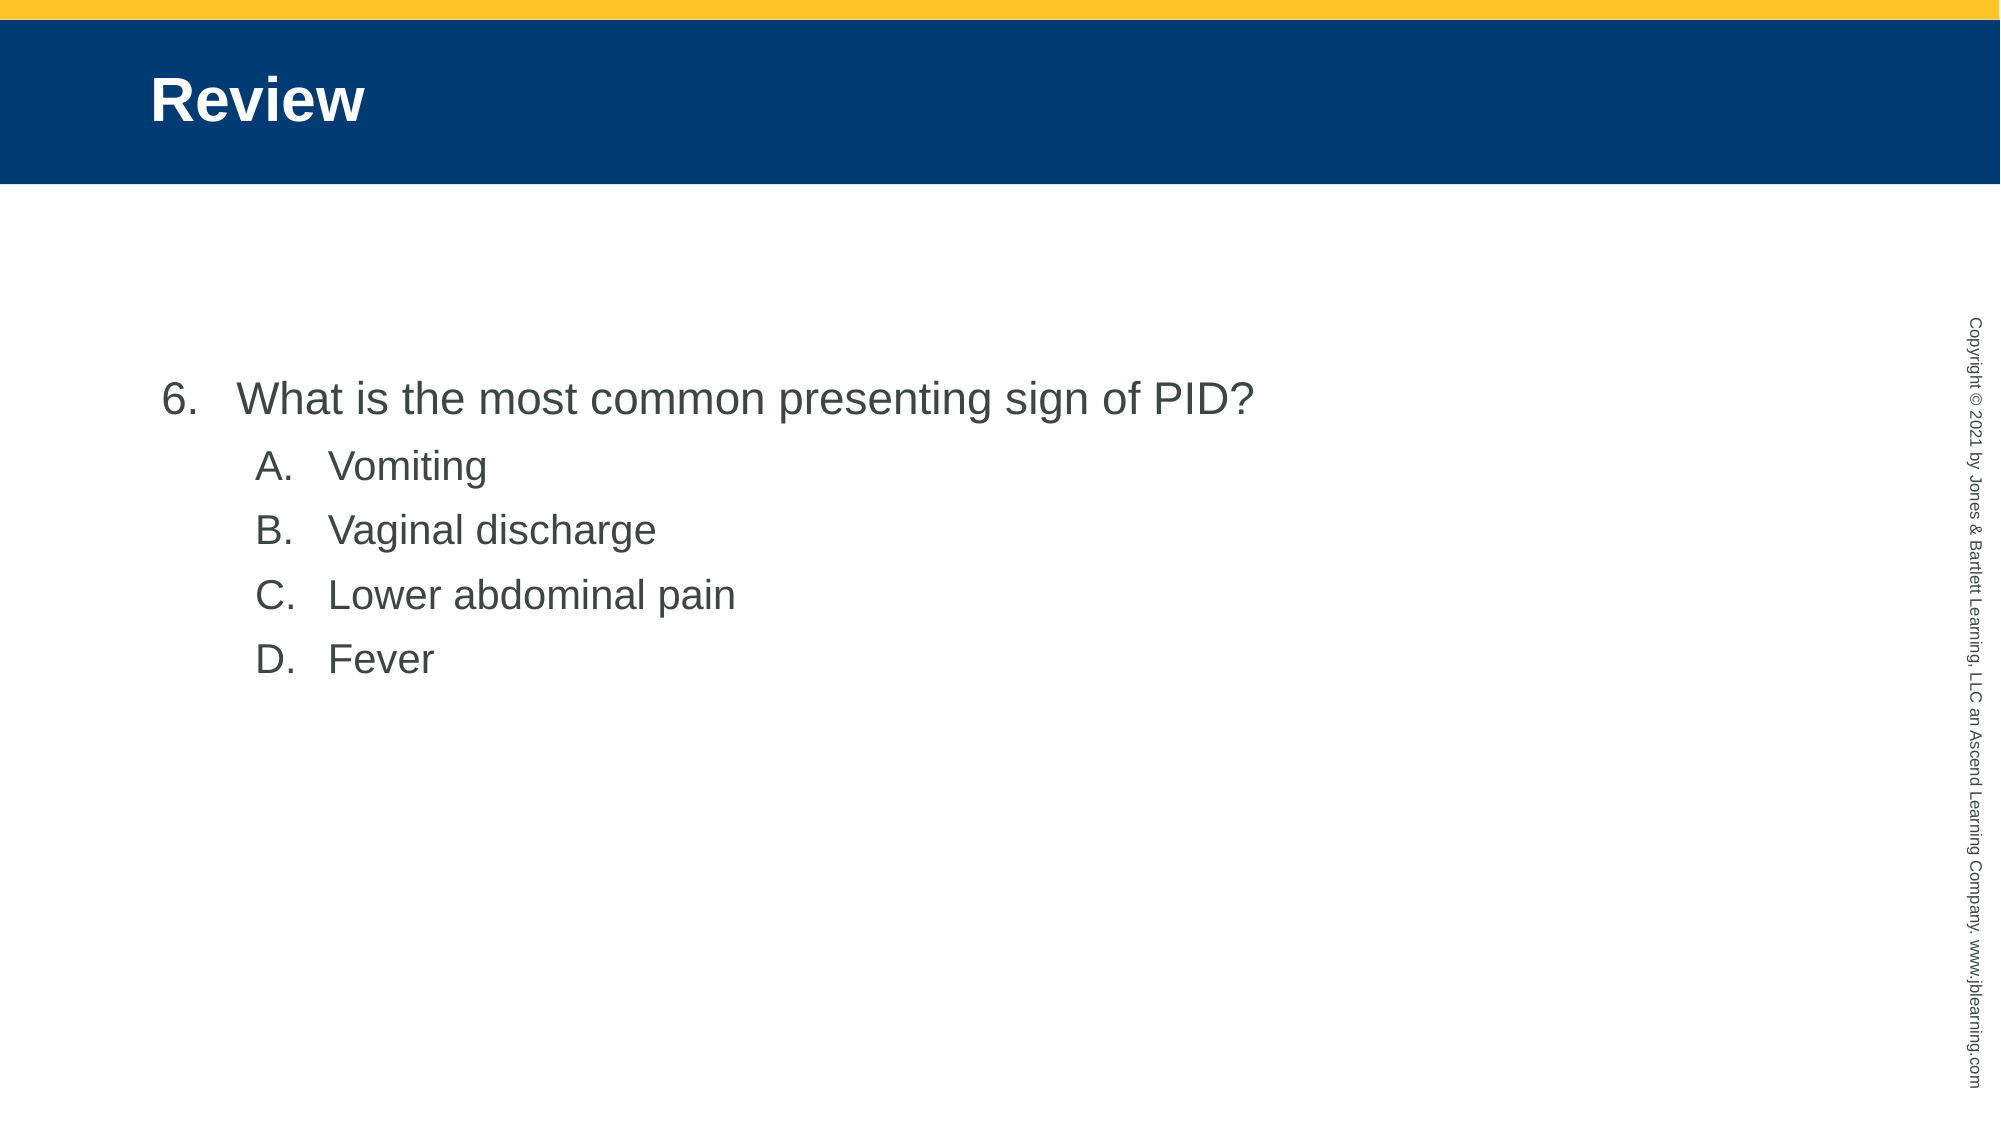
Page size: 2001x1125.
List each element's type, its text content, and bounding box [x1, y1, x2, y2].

title Review [0, 19, 2000, 185]
list What is the most common presenting sign of PID? Vomiting Vaginal discharge Lower abdominal pain Fever [146, 361, 1859, 1016]
